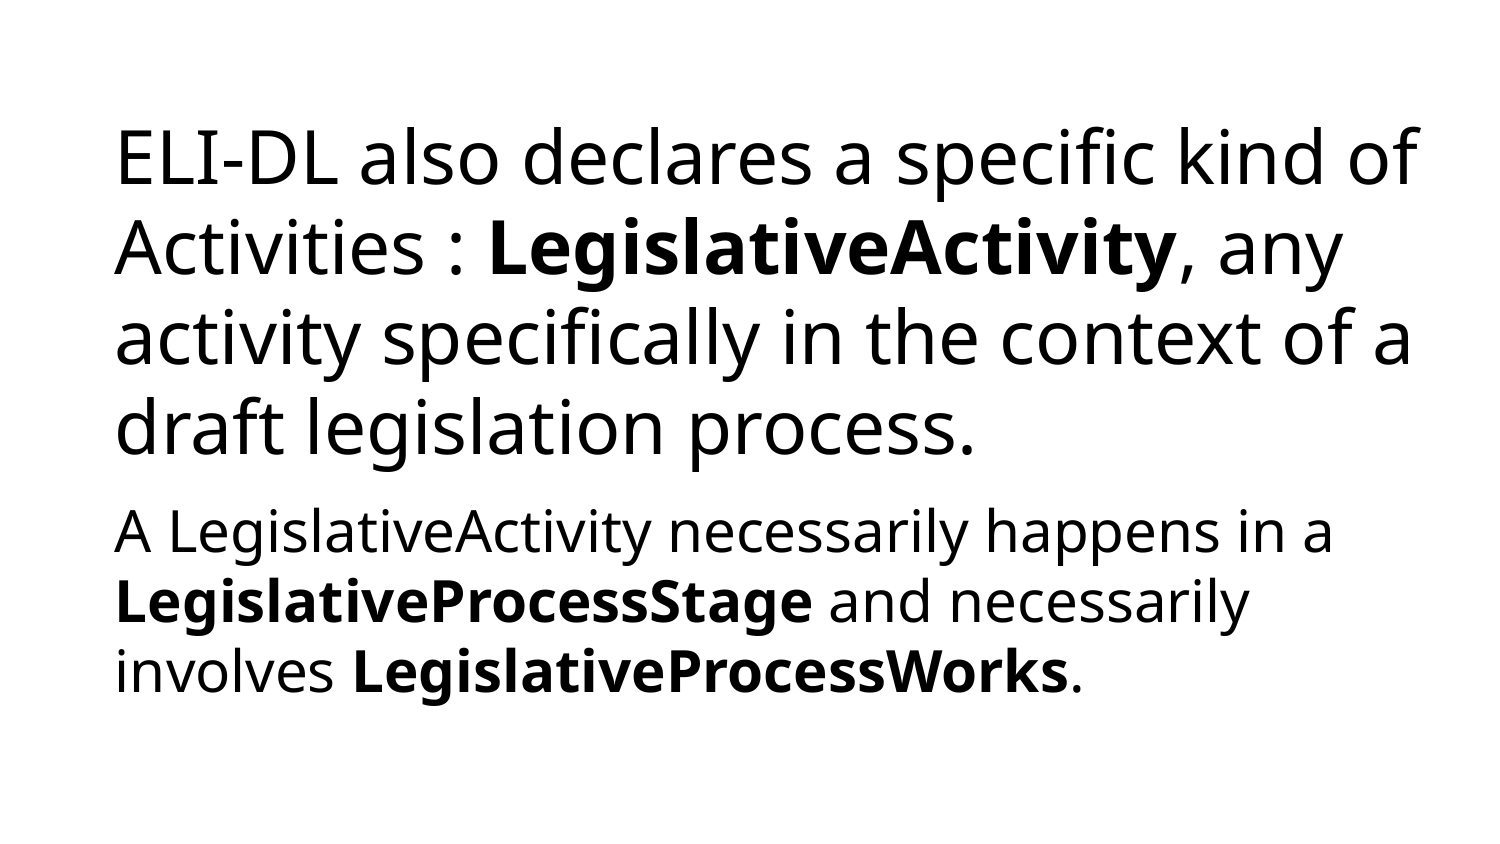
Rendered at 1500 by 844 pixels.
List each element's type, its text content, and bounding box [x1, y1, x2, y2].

text_box ELI-DL also declares a specific kind of Activities : LegislativeActivity, any activity specifically in the context of a draft legislation process. A LegislativeActivity necessarily happens in a LegislativeProcessStage and necessarily involves LegislativeProcessWorks. [100, 101, 1447, 827]
